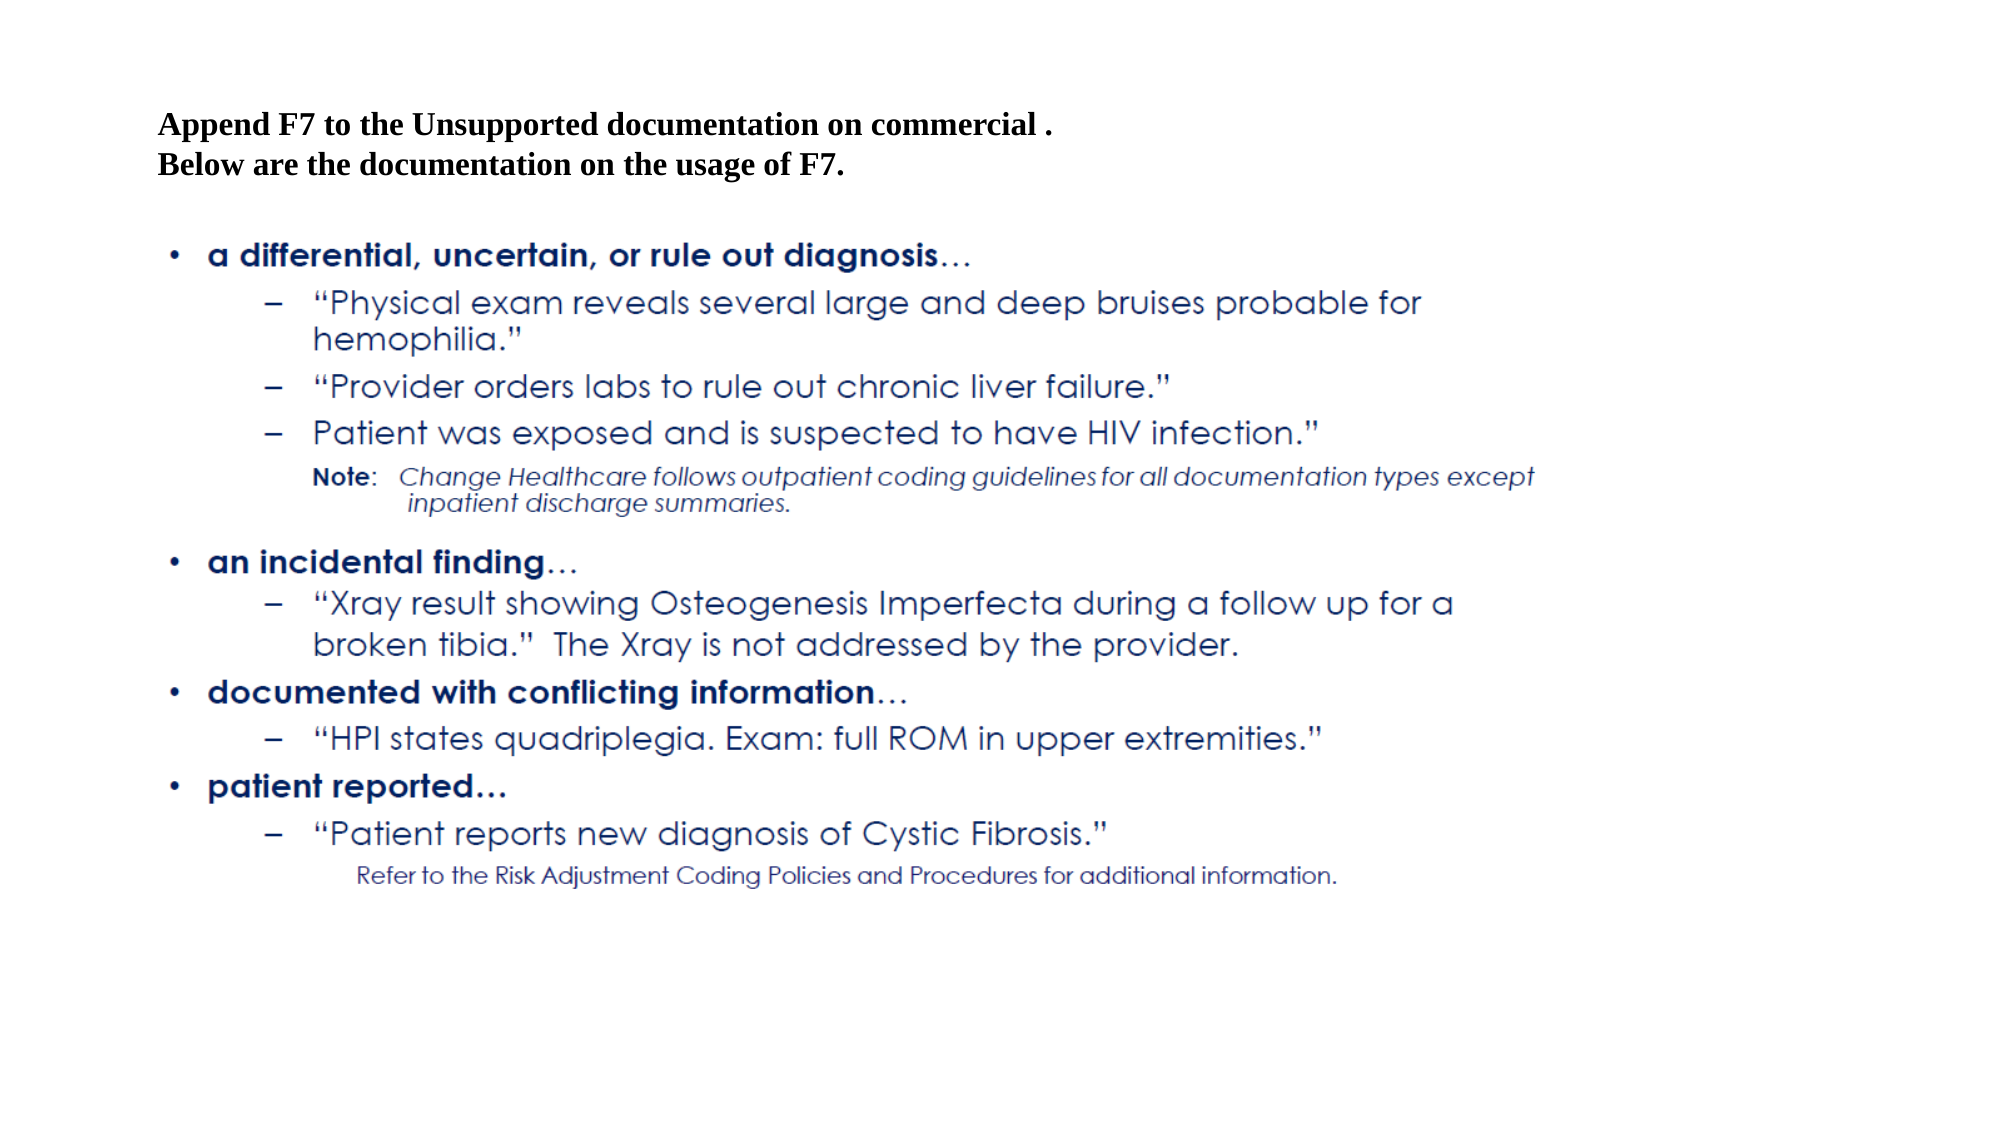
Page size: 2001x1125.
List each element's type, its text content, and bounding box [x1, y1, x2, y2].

text_box Append F7 to the Unsupported documentation on commercial . Below are the documentation on the usage of F7. [142, 94, 1826, 190]
picture [142, 234, 1550, 894]
